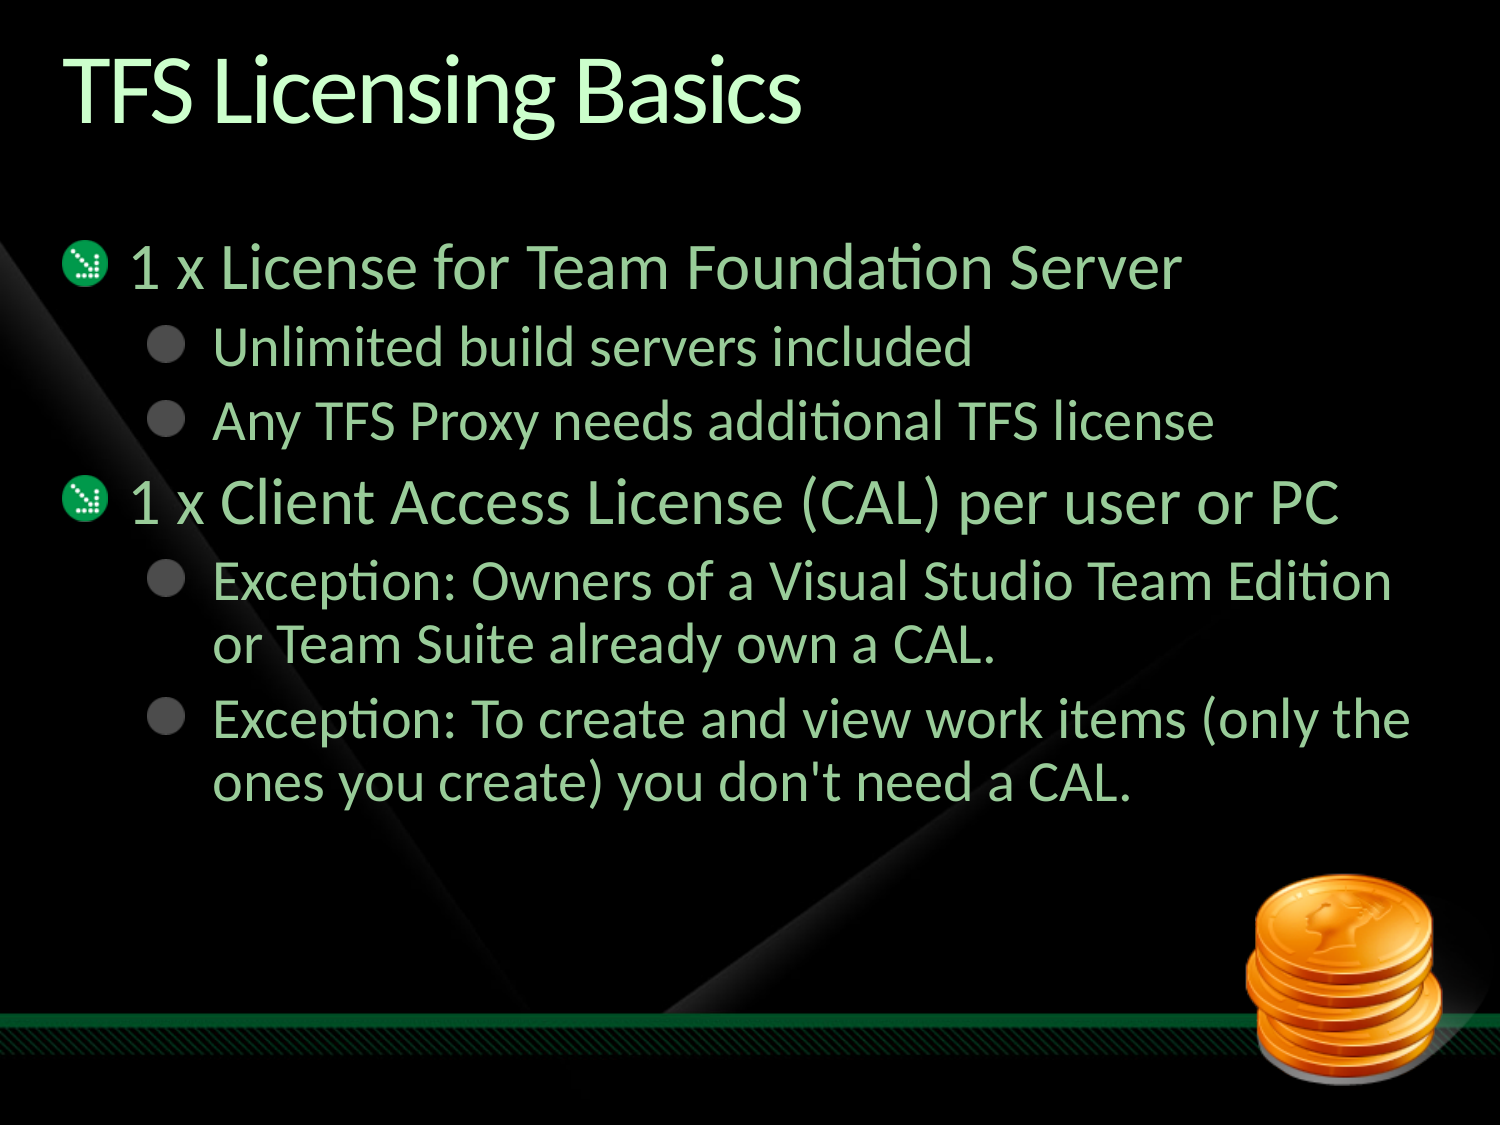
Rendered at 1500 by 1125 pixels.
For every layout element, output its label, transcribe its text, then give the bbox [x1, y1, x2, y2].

list 1 x License for Team Foundation Server Unlimited build servers included Any TFS Proxy needs additional TFS license 1 x Client Access License (CAL) per user or PC Exception: Owners of a Visual Studio Team Edition or Team Suite already own a CAL. Exception: To create and view work items (only the ones you create) you don't need a CAL. [62, 232, 1439, 1096]
picture [0, 0, 1500, 1125]
title TFS Licensing Basics [62, 37, 1438, 147]
